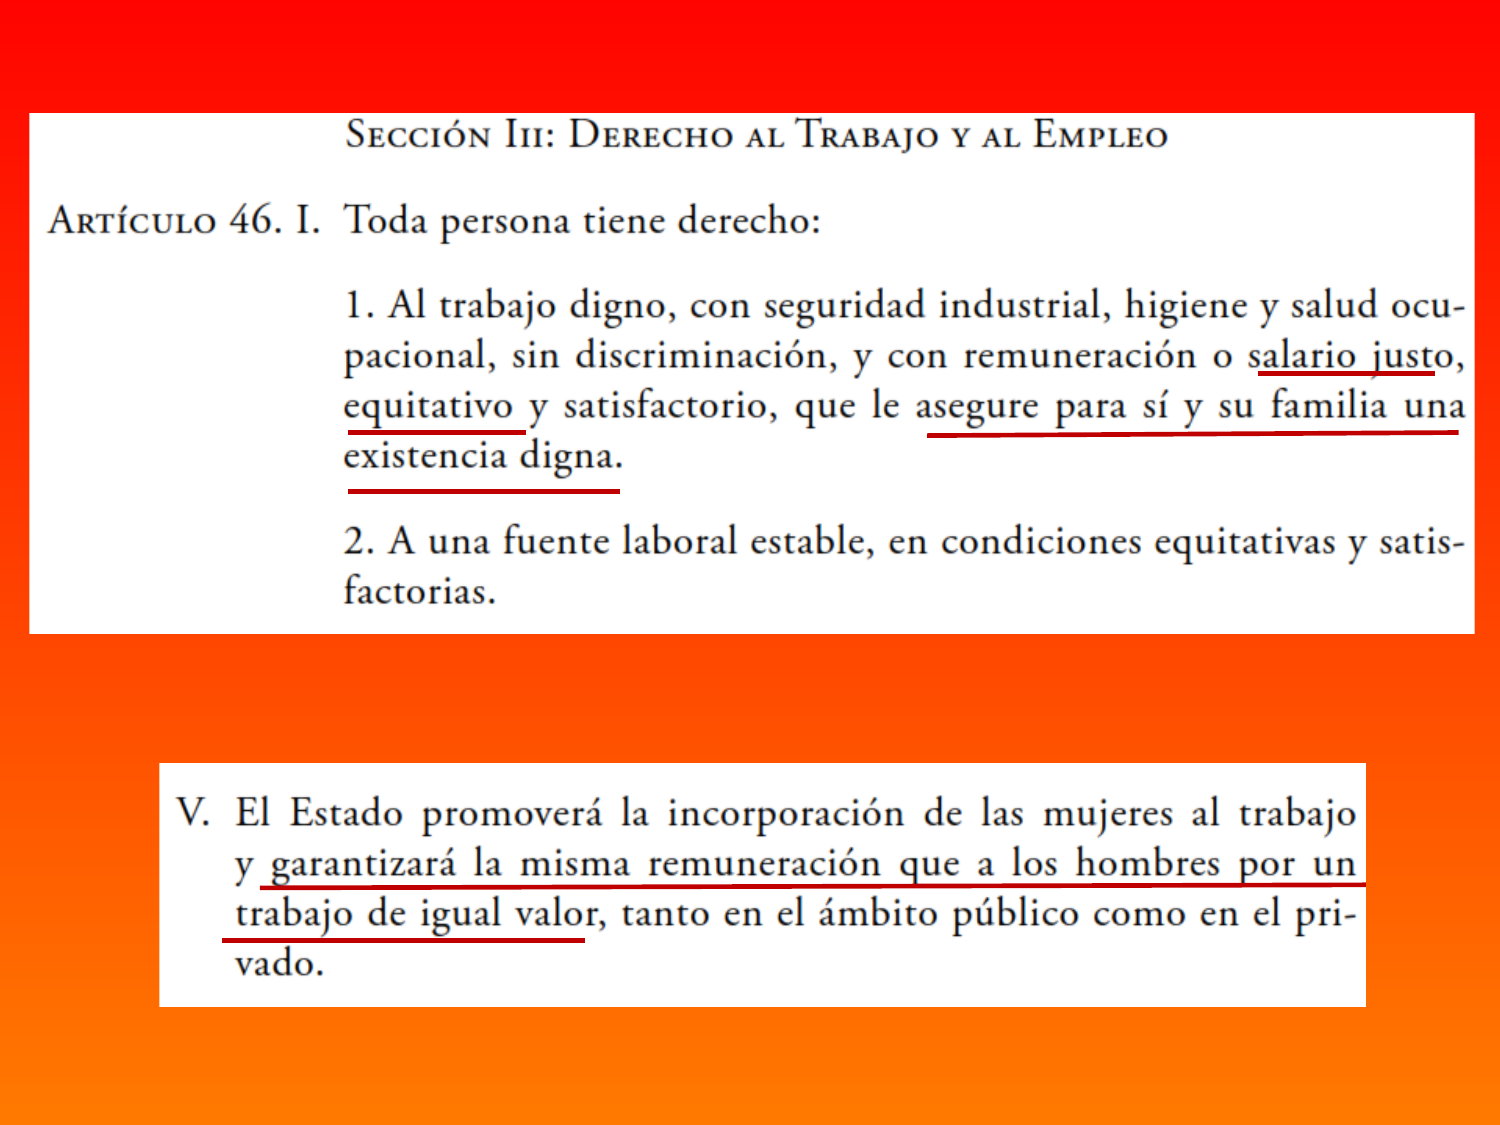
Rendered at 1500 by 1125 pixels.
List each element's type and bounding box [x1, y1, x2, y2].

text_box [926, 432, 1459, 436]
picture [29, 113, 1475, 634]
picture [159, 762, 1367, 1007]
text_box [259, 884, 1367, 889]
